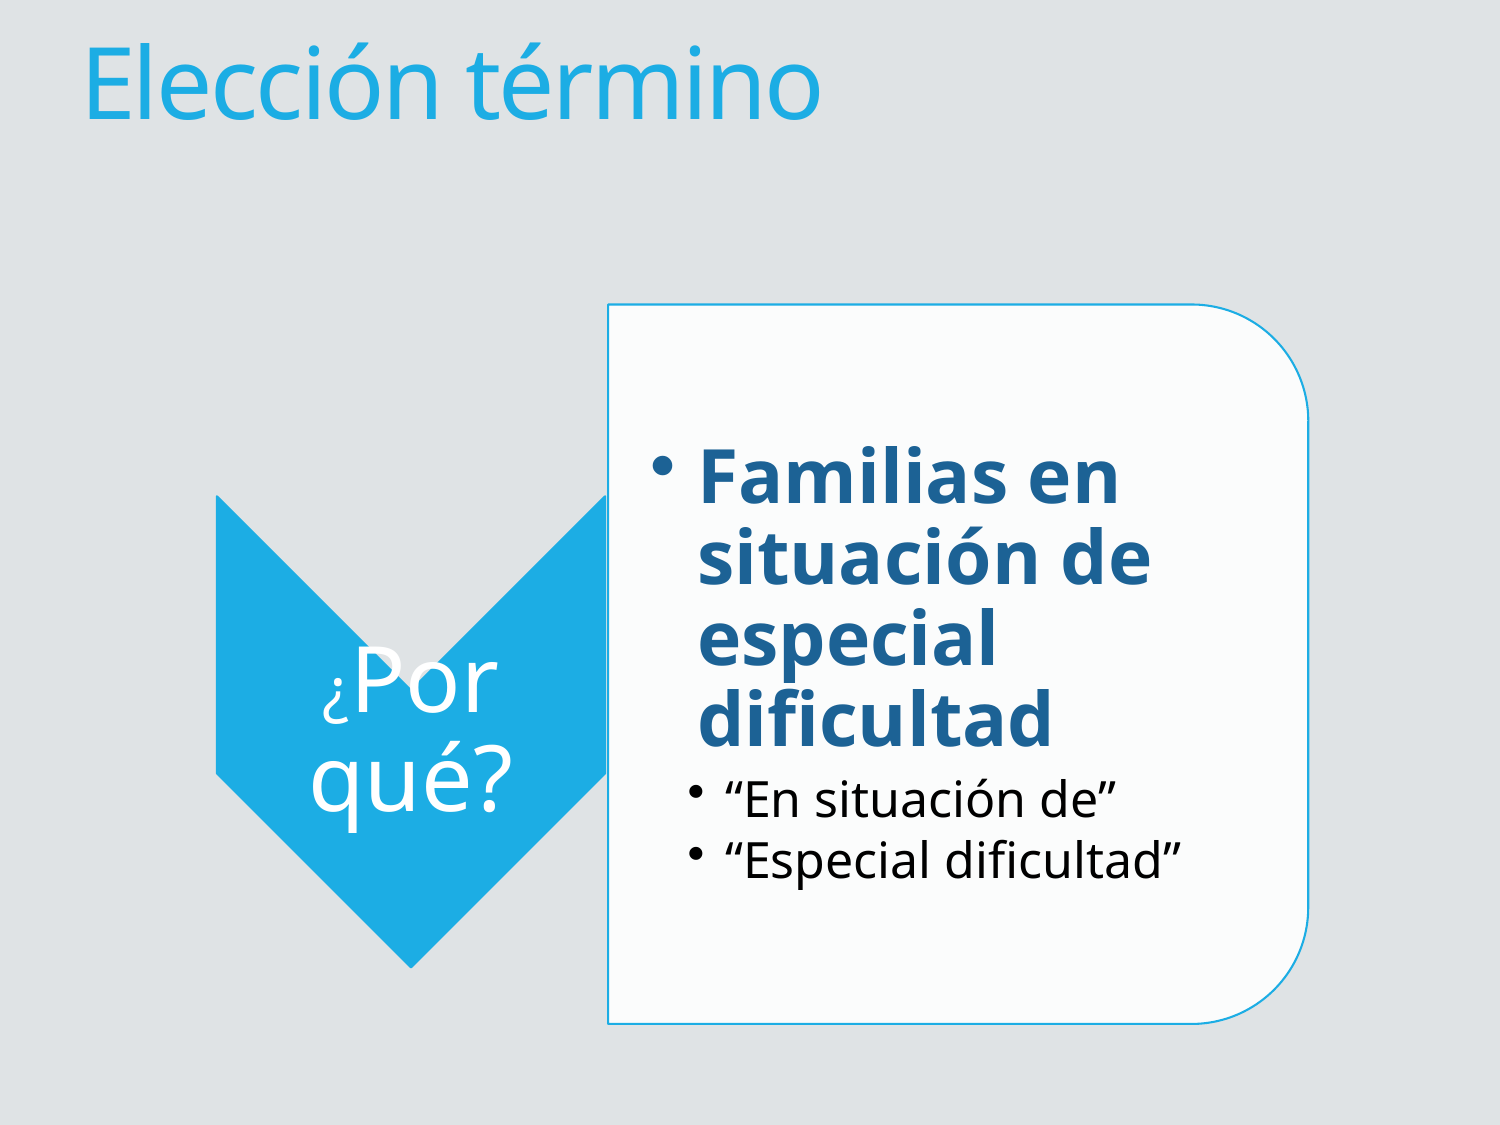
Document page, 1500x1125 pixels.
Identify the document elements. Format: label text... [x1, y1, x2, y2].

text_box Elección término [64, 1, 1391, 173]
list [0, 290, 1500, 1083]
